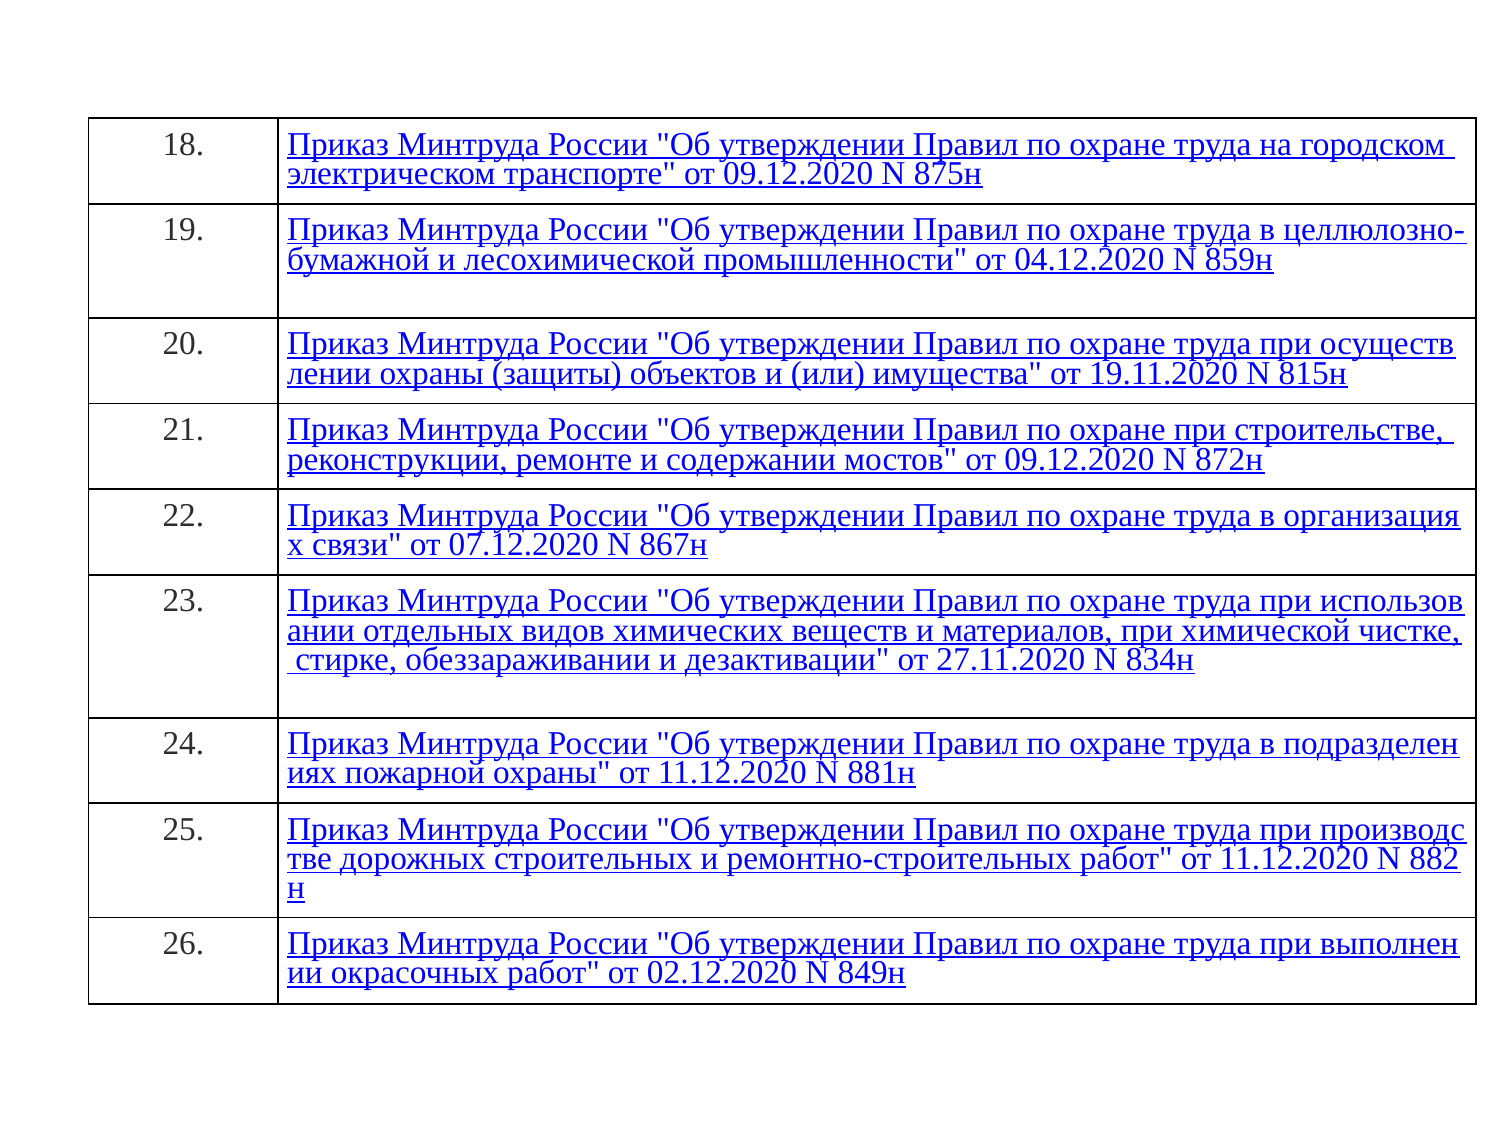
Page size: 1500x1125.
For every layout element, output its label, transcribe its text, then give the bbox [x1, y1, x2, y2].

table_cell 24. [89, 719, 277, 802]
table_cell Приказ Минтруда России "Об утверждении Правил по охране труда при использовании отдельных видов химических веществ и материалов, при химической чистке, стирке, обеззараживании и дезактивации" от 27.11.2020 N 834н [279, 576, 1475, 717]
table_cell 19. [89, 205, 277, 317]
table_cell Приказ Минтруда России "Об утверждении Правил по охране труда при выполнении окрасочных работ" от 02.12.2020 N 849н [279, 918, 1475, 1003]
table_cell 26. [89, 918, 277, 1003]
table_cell Приказ Минтруда России "Об утверждении Правил по охране труда при производстве дорожных строительных и ремонтно-строительных работ" от 11.12.2020 N 882н [279, 804, 1475, 917]
table_cell 23. [89, 576, 277, 717]
table_cell Приказ Минтруда России "Об утверждении Правил по охране при строительстве, реконструкции, ремонте и содержании мостов" от 09.12.2020 N 872н [279, 404, 1475, 488]
table_header Приказ Минтруда России "Об утверждении Правил по охране труда на городском электрическом транспорте" от 09.12.2020 N 875н [279, 119, 1475, 203]
table_cell 21. [89, 404, 277, 488]
table_cell 20. [89, 319, 277, 403]
table_cell Приказ Минтруда России "Об утверждении Правил по охране труда в подразделениях пожарной охраны" от 11.12.2020 N 881н [279, 719, 1475, 802]
table_cell 22. [89, 490, 277, 574]
table_header 18. [89, 119, 277, 203]
table_cell Приказ Минтруда России "Об утверждении Правил по охране труда при осуществлении охраны (защиты) объектов и (или) имущества" от 19.11.2020 N 815н [279, 319, 1475, 403]
table_cell Приказ Минтруда России "Об утверждении Правил по охране труда в организациях связи" от 07.12.2020 N 867н [279, 490, 1475, 574]
table_cell Приказ Минтруда России "Об утверждении Правил по охране труда в целлюлозно-бумажной и лесохимической промышленности" от 04.12.2020 N 859н [279, 205, 1475, 317]
table_cell 25. [89, 804, 277, 917]
